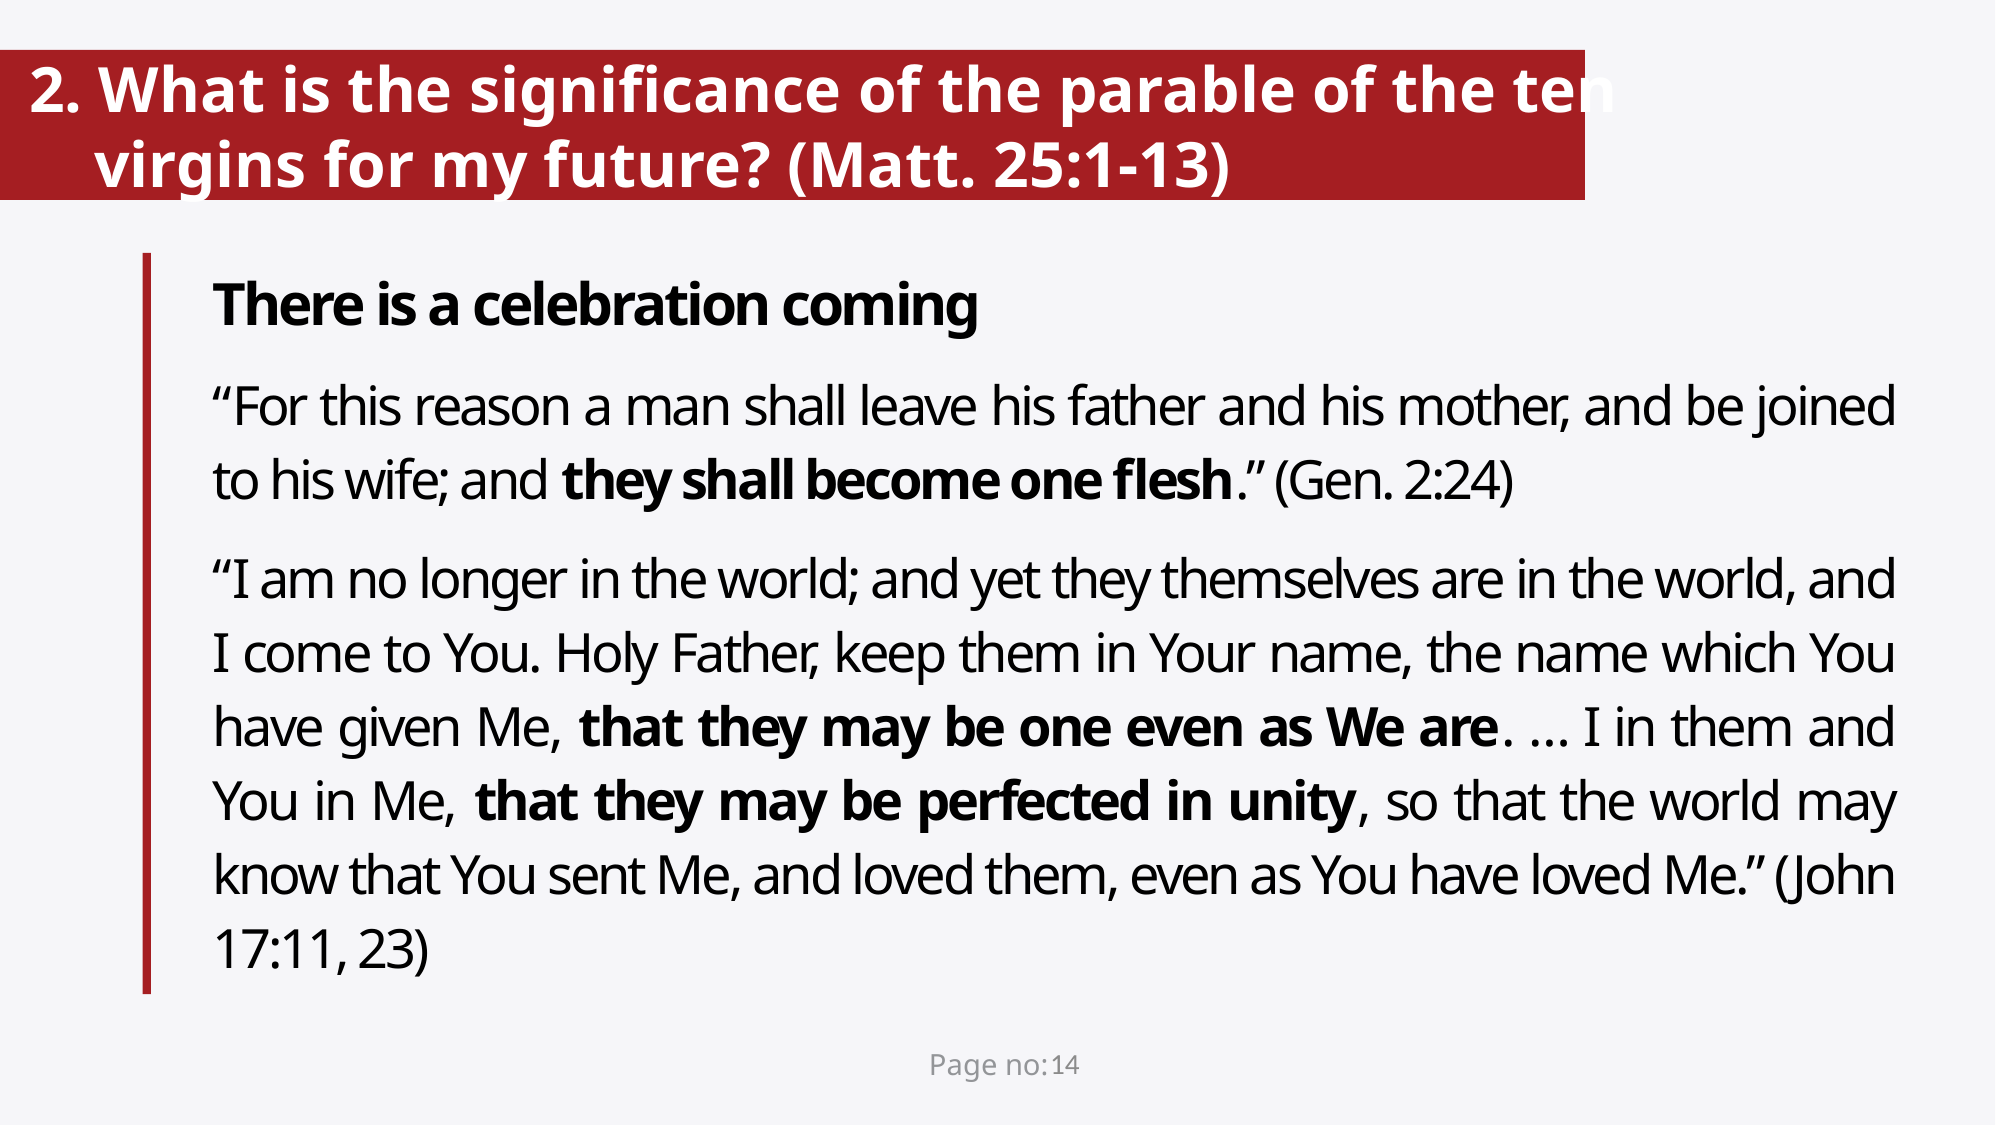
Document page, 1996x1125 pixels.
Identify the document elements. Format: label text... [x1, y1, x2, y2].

subtitle There is a celebration coming “For this reason a man shall leave his father and his mother, and be joined to his wife; and they shall become one flesh.” (Gen. 2:24) “I am no longer in the world; and yet they themselves are in the world, and I come to You. Holy Father, keep them in Your name, the name which You have given Me, that they may be one even as We are. … I in them and You in Me, that they may be perfected in unity, so that the world may know that You sent Me, and loved them, even as You have loved Me.” (John 17:11, 23) [197, 249, 1910, 1000]
title 2. What is the significance of the parable of the ten virgins for my future? (Matt. 25:1-13) [14, 62, 1810, 188]
